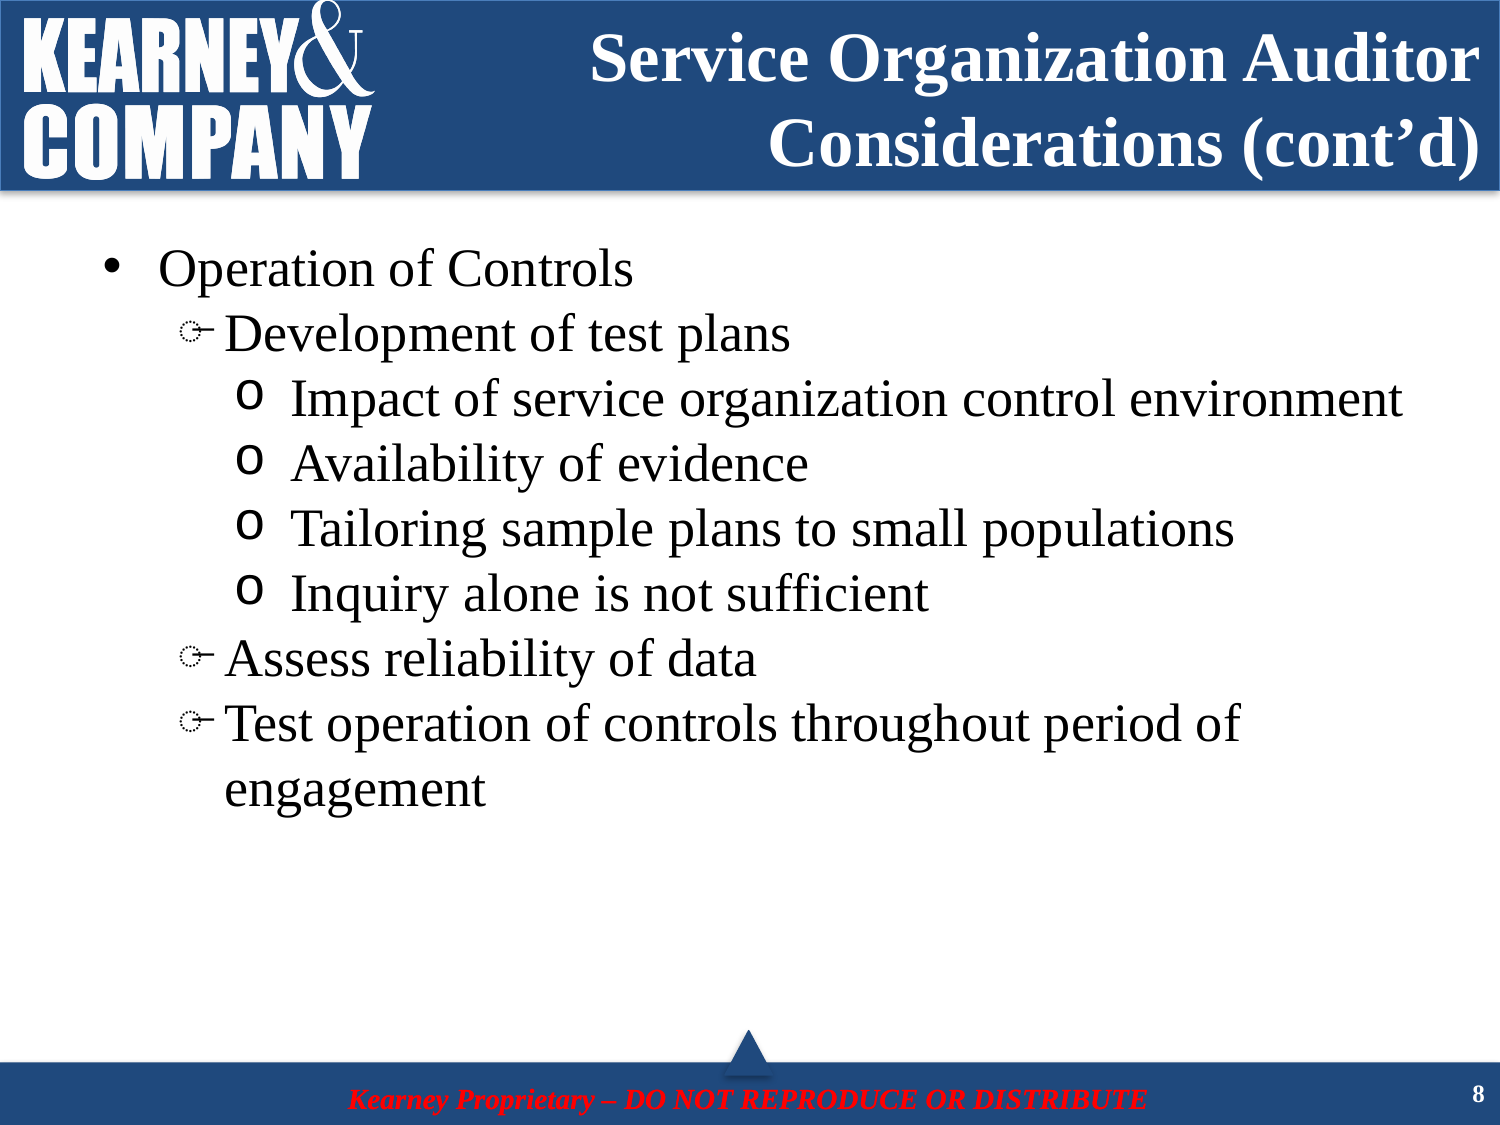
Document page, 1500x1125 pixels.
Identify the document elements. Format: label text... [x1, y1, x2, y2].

list Operation of Controls Development of test plans Impact of service organization control environment Availability of evidence Tailoring sample plans to small populations Inquiry alone is not sufficient Assess reliability of data Test operation of controls throughout period of engagement [87, 224, 1438, 1018]
slide_number 7 [1149, 1062, 1500, 1123]
title Service Organization Auditor Considerations (cont’d) [387, 1, 1497, 189]
picture [24, 0, 375, 180]
